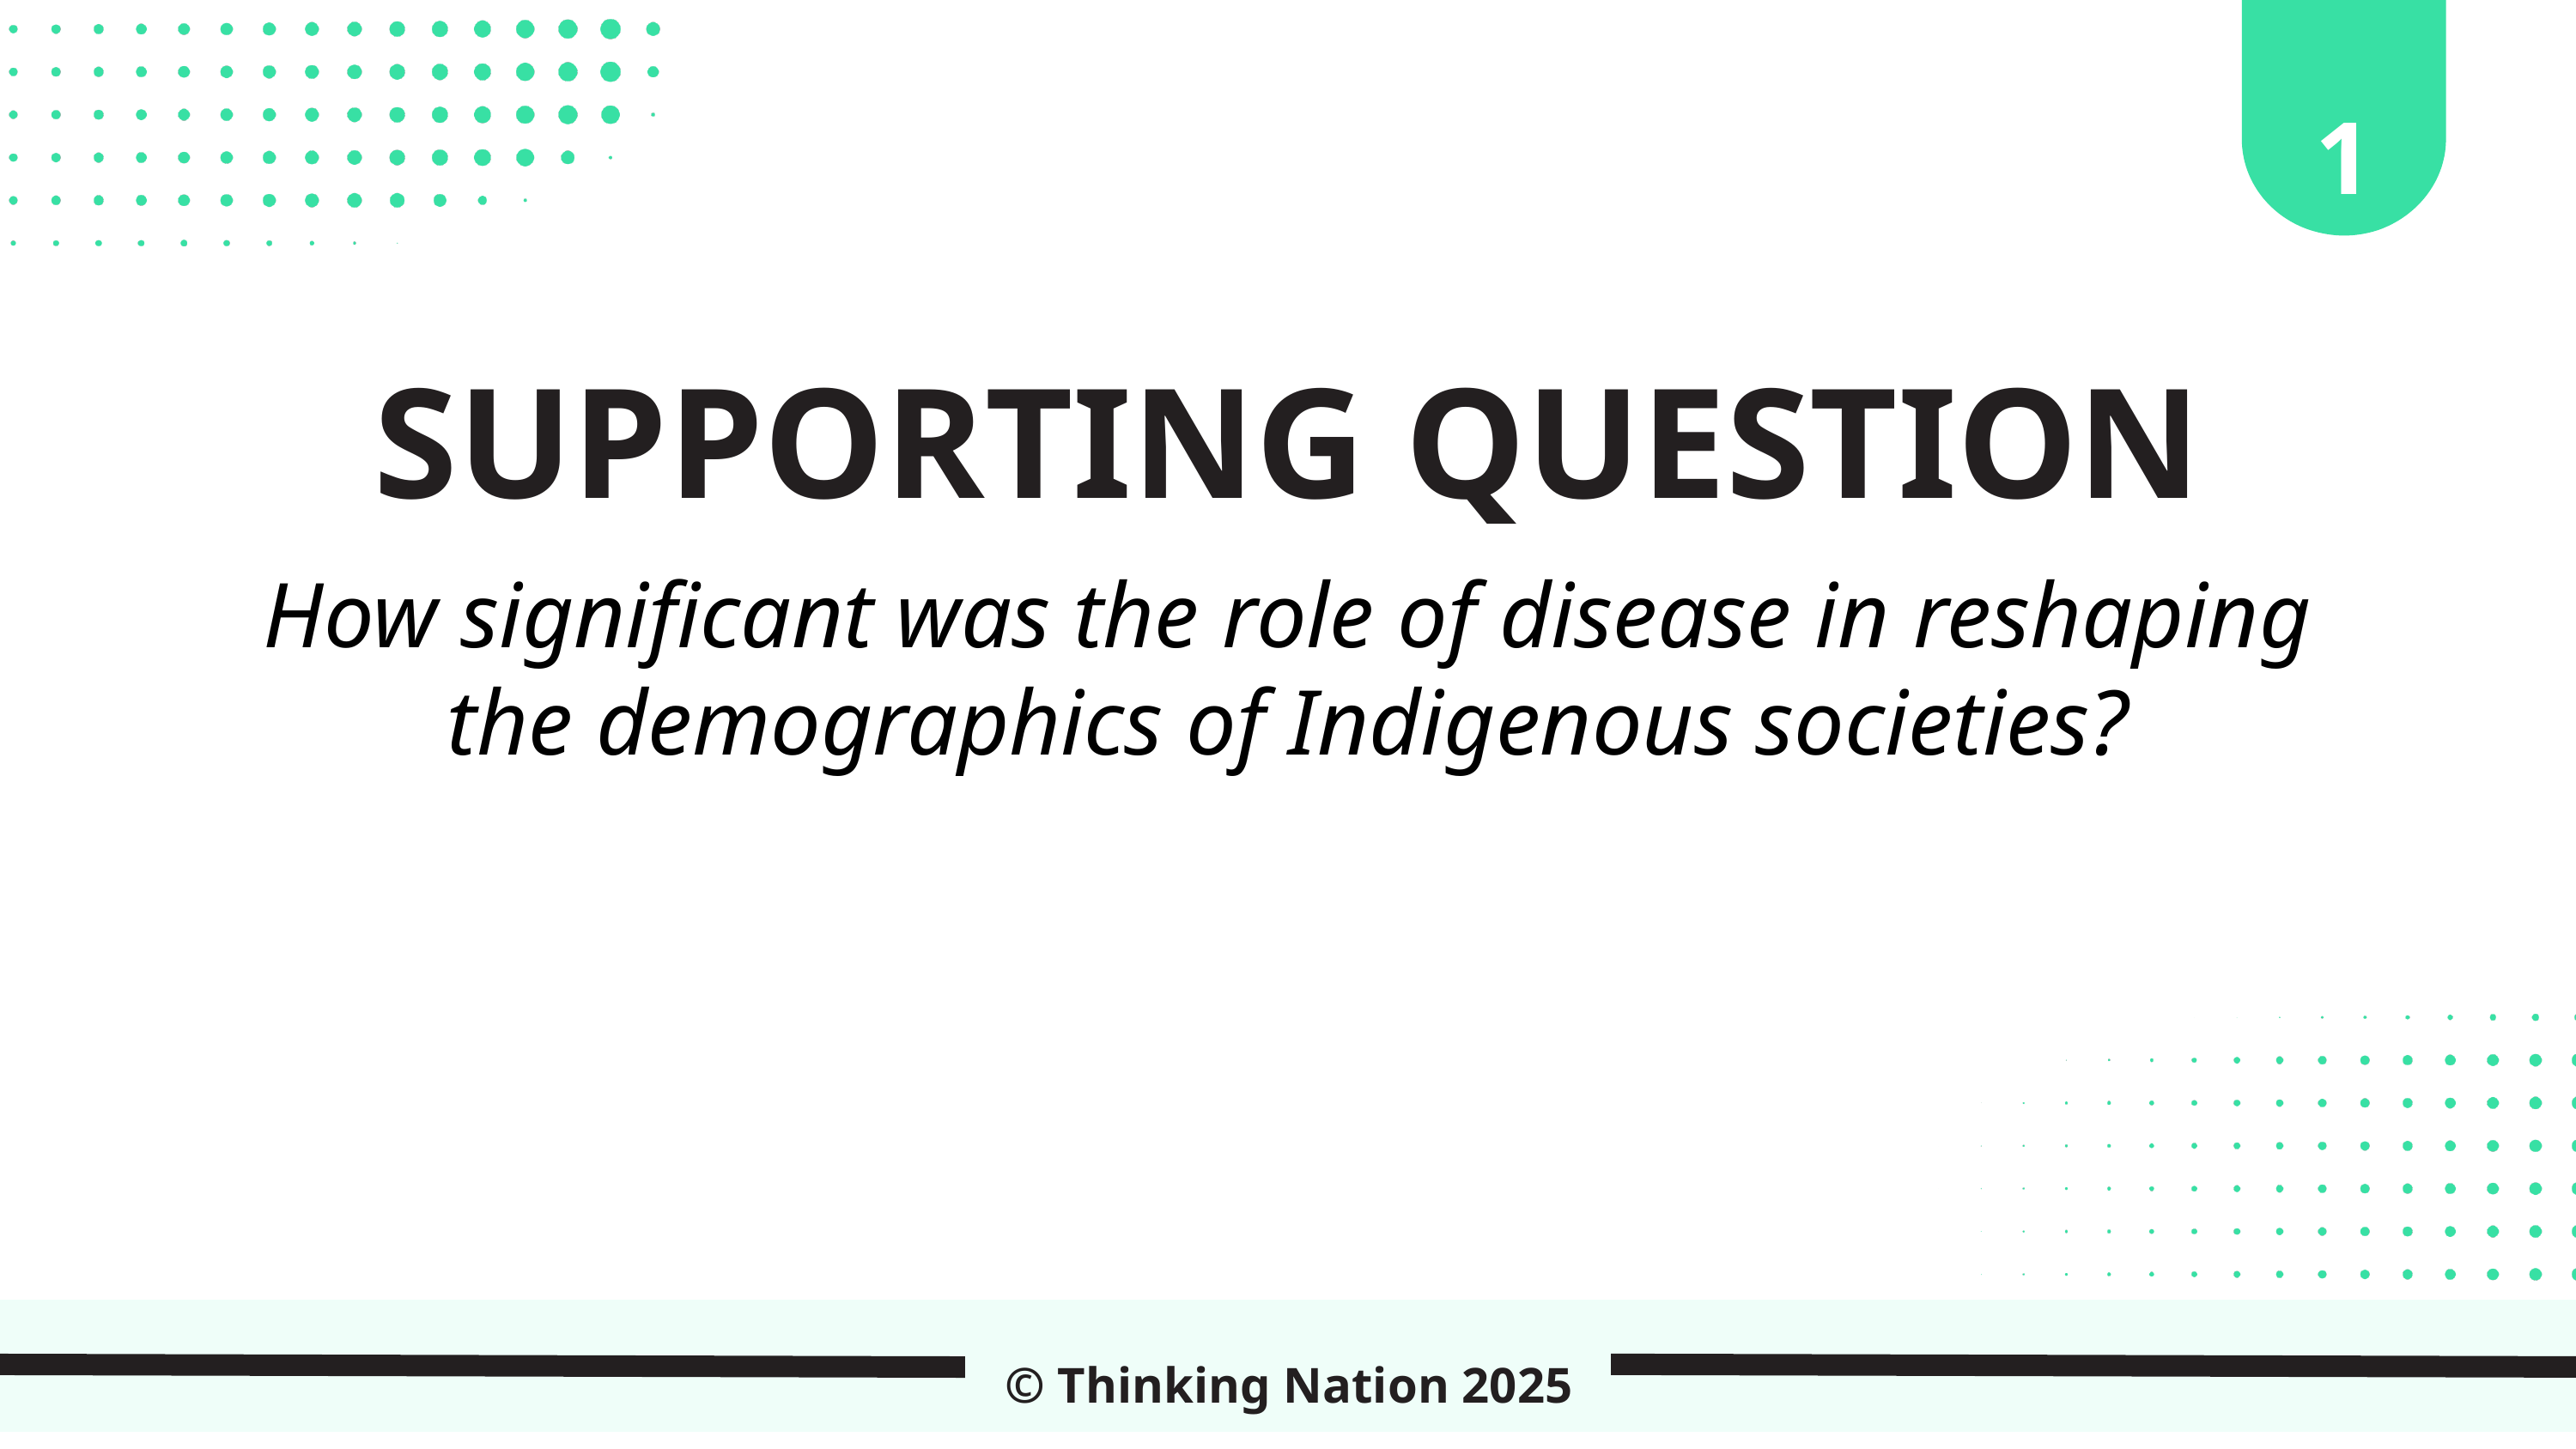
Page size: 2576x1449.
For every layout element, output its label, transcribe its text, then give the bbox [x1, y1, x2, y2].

text_box [0, 0, 660, 246]
text_box [1938, 1013, 2576, 1299]
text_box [0, 1299, 2576, 1433]
text_box SUPPORTING QUESTION [359, 273, 2216, 530]
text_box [2233, 0, 2455, 236]
text_box How significant was the role of disease in reshaping the demographics of Indigenous societies? [252, 558, 2324, 773]
